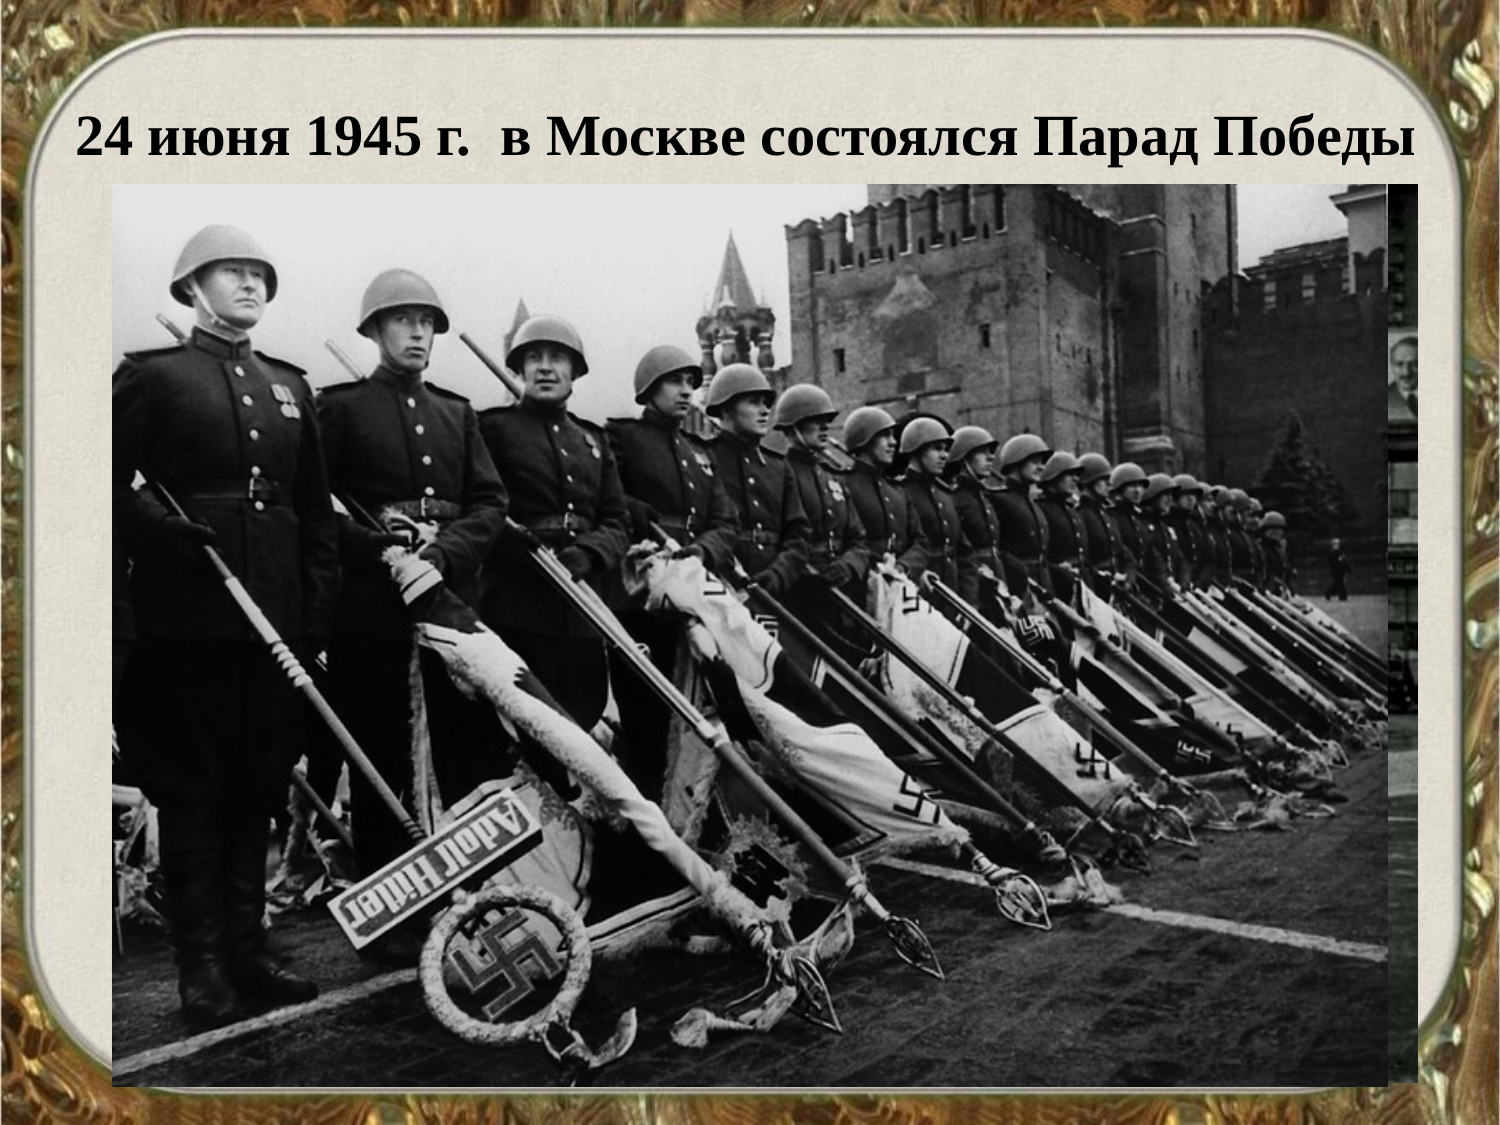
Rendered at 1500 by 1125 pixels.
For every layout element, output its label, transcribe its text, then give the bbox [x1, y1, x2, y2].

text_box 24 июня 1945 г. в Москве состоялся Парад Победы [0, 90, 1500, 175]
picture [0, 0, 1500, 90]
picture [0, 175, 1500, 1125]
